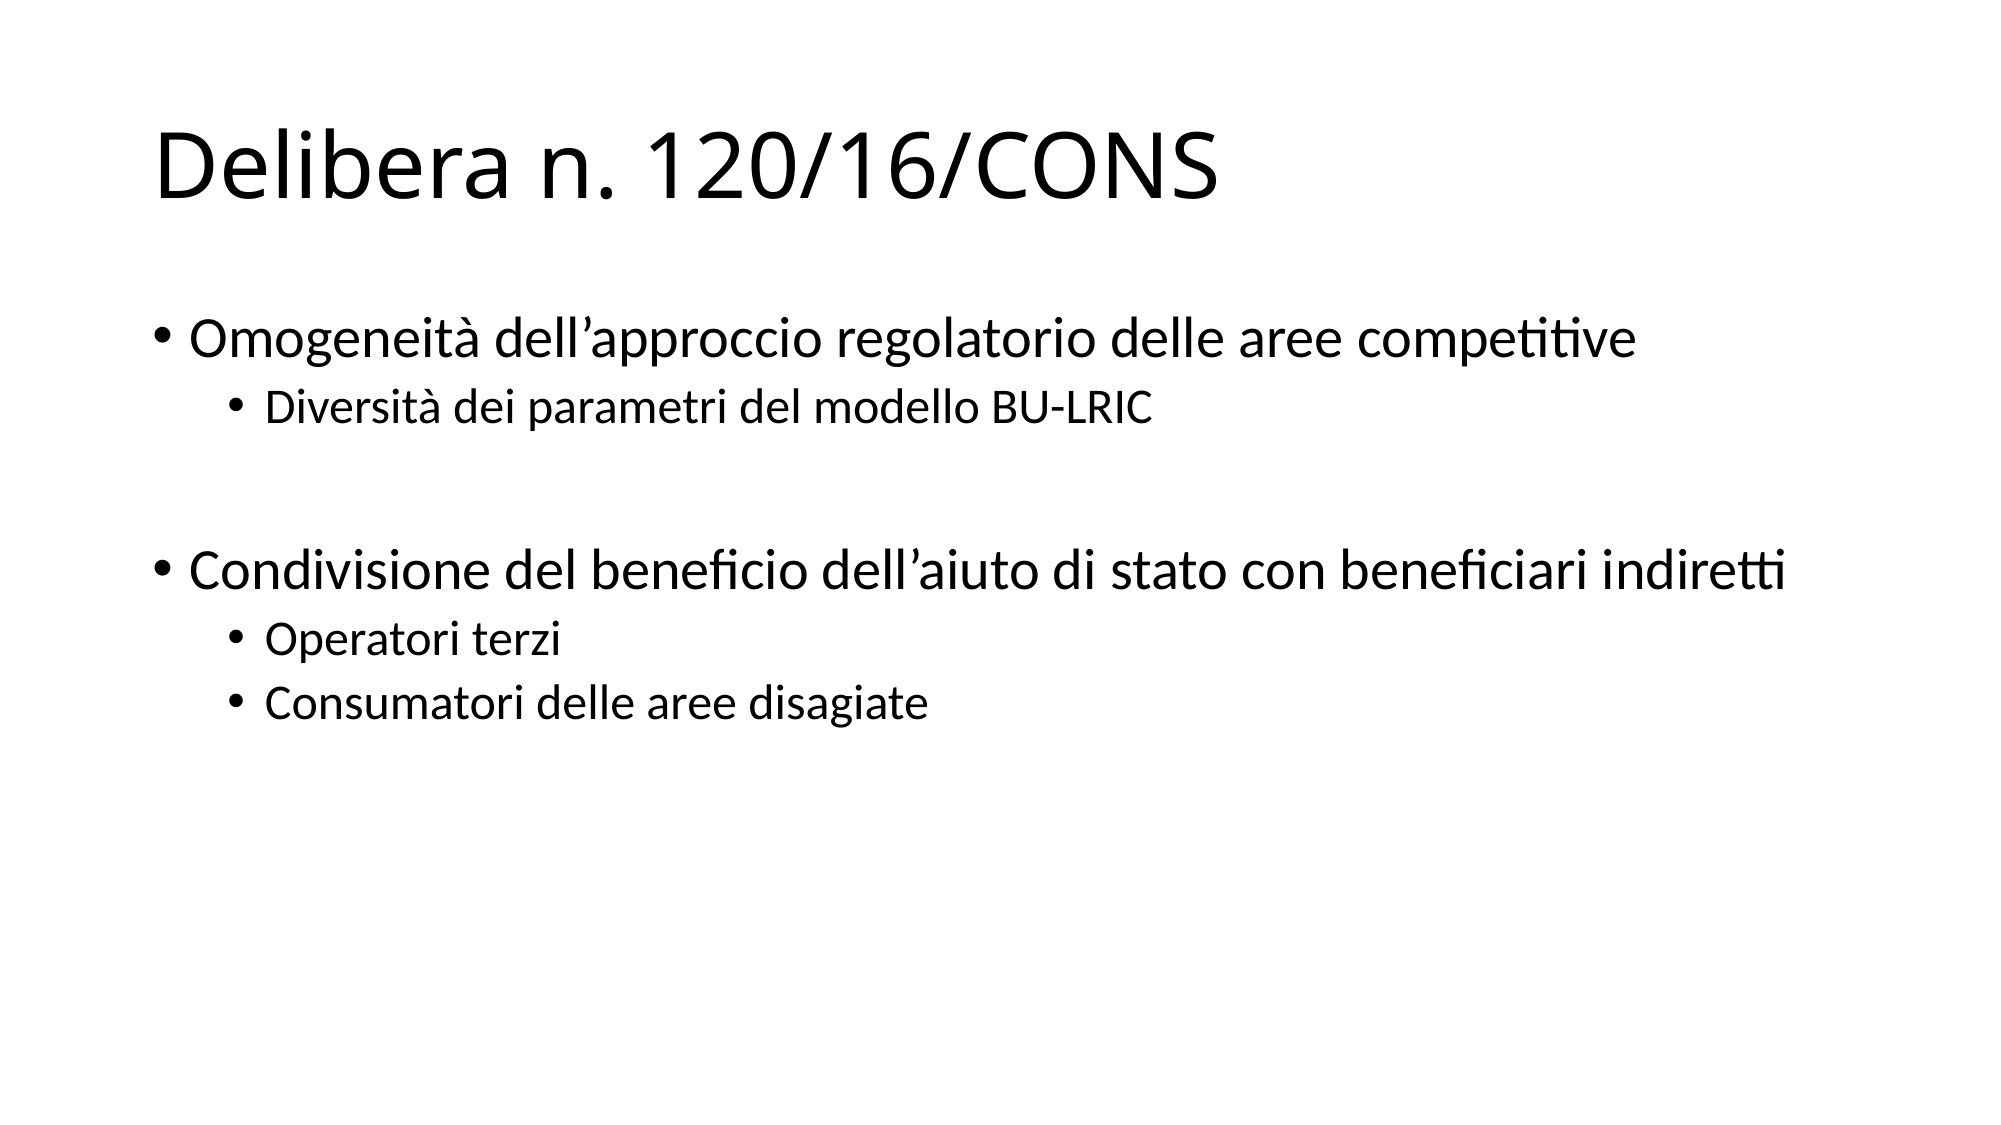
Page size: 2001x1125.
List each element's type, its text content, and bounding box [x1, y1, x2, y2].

title Delibera n. 120/16/CONS [137, 59, 1863, 278]
list Omogeneità dell’approccio regolatorio delle aree competitive Diversità dei parametri del modello BU-LRIC Condivisione del beneficio dell’aiuto di stato con beneficiari indiretti Operatori terzi Consumatori delle aree disagiate [137, 299, 1863, 1014]
